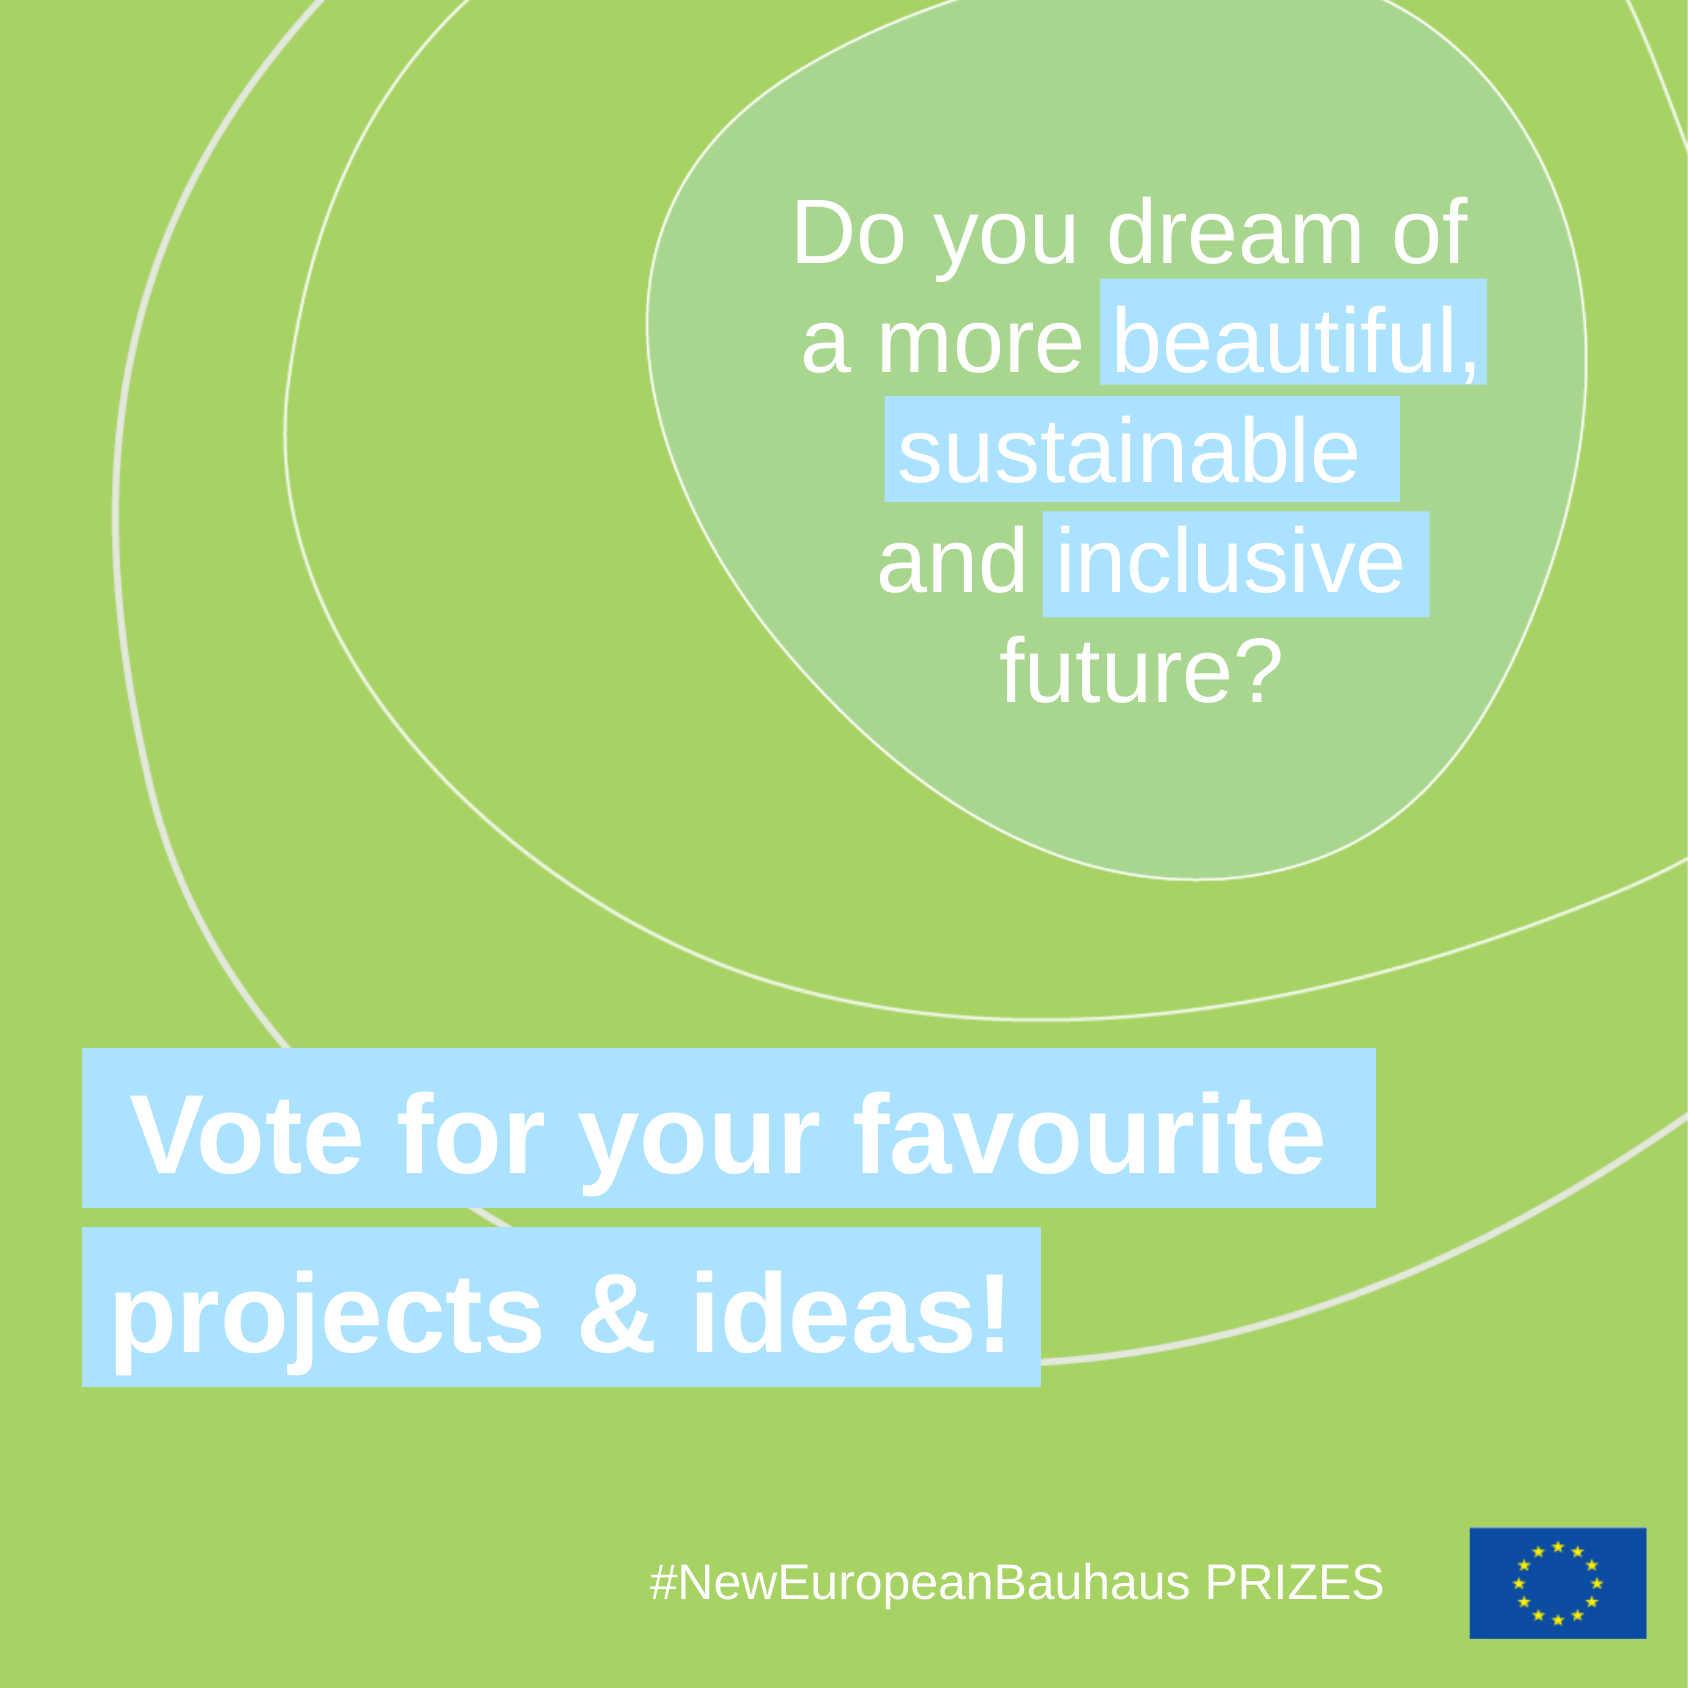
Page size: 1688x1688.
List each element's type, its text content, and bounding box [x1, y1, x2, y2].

text_box Do you dream of a more beautiful, sustainable and inclusive future? [726, 120, 1559, 773]
text_box projects & ideas! [81, 1227, 1041, 1387]
picture [0, 0, 1688, 1688]
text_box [634, 1527, 1647, 1639]
text_box Vote for your favourite [81, 1048, 1377, 1209]
